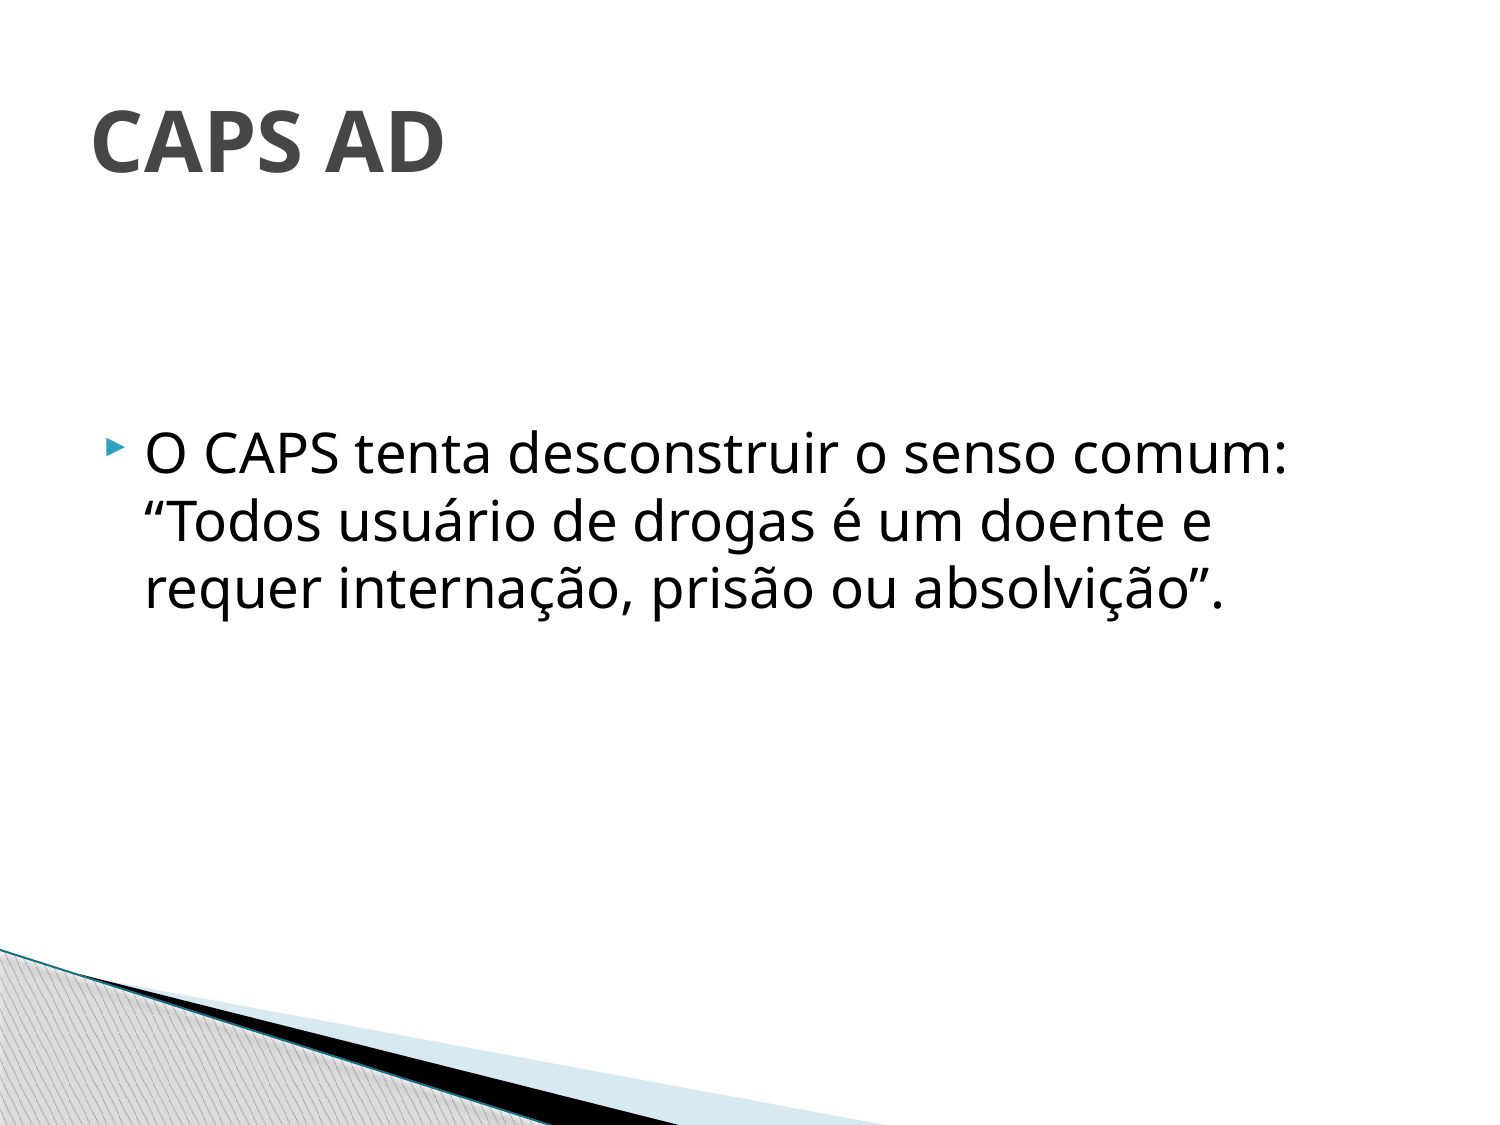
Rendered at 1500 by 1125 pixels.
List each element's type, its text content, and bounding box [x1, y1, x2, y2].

list O CAPS tenta desconstruir o senso comum: “Todos usuário de drogas é um doente e requer internação, prisão ou absolvição”. [70, 410, 1421, 645]
title CAPS AD [75, 45, 1425, 233]
